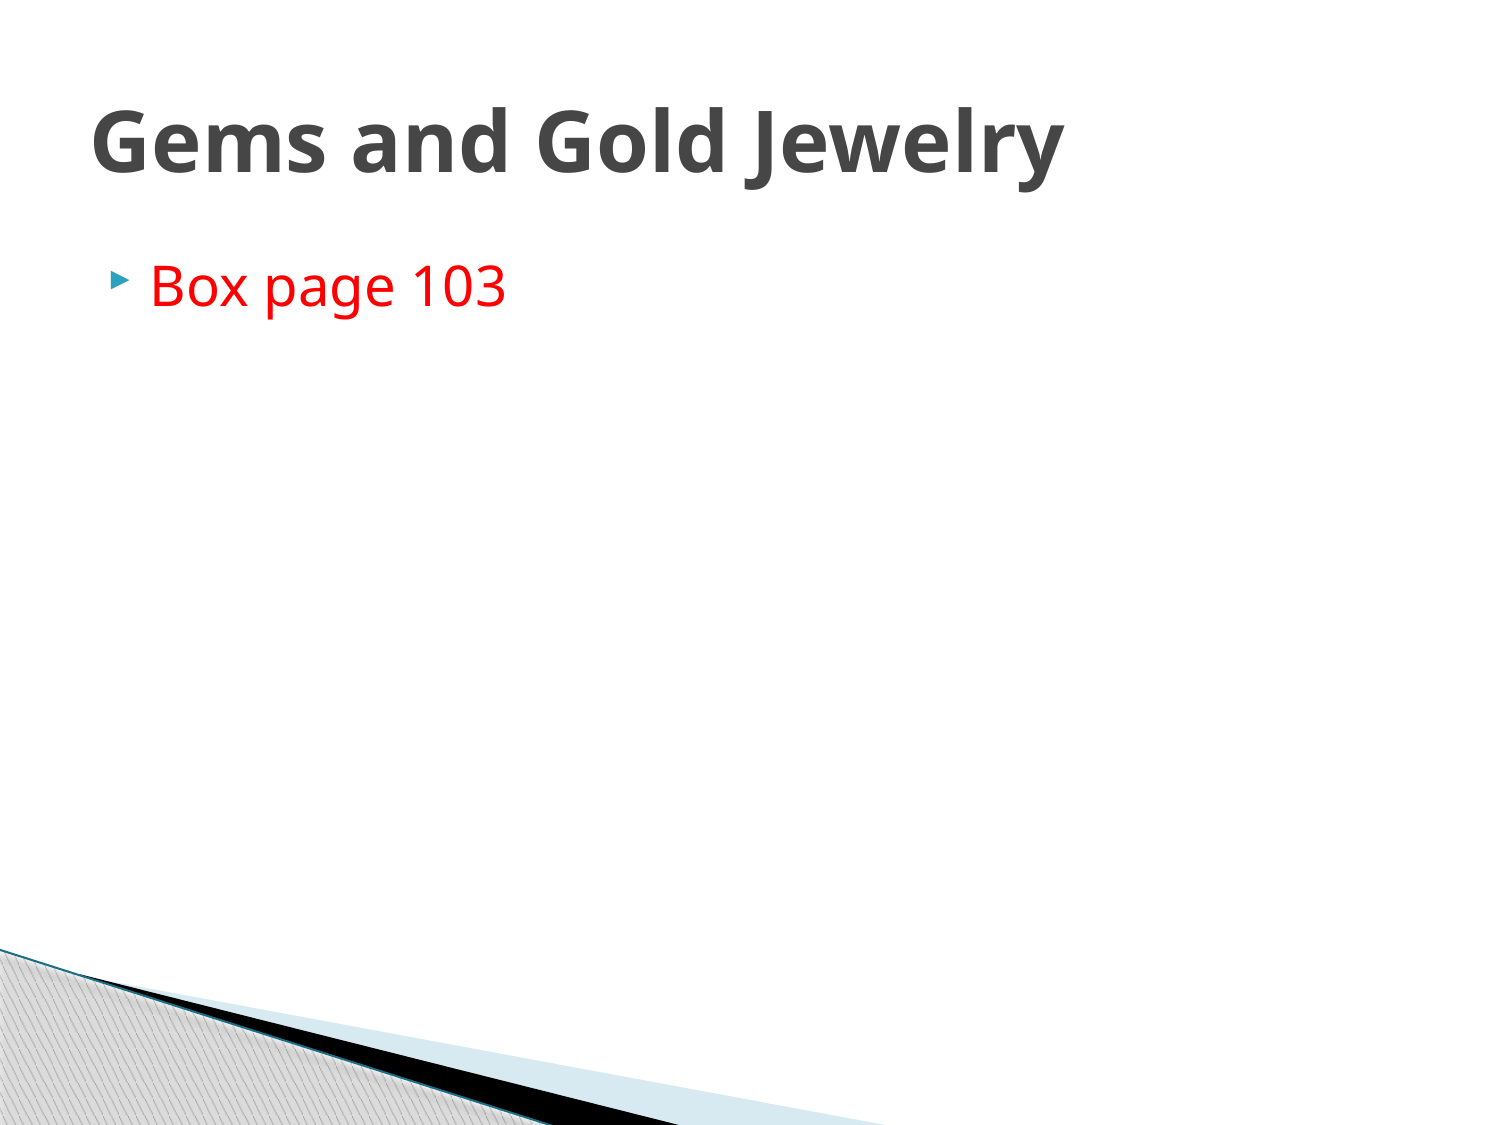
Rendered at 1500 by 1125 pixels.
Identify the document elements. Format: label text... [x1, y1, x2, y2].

title Gems and Gold Jewelry [75, 45, 1425, 233]
list Box page 103 [75, 243, 1425, 986]
